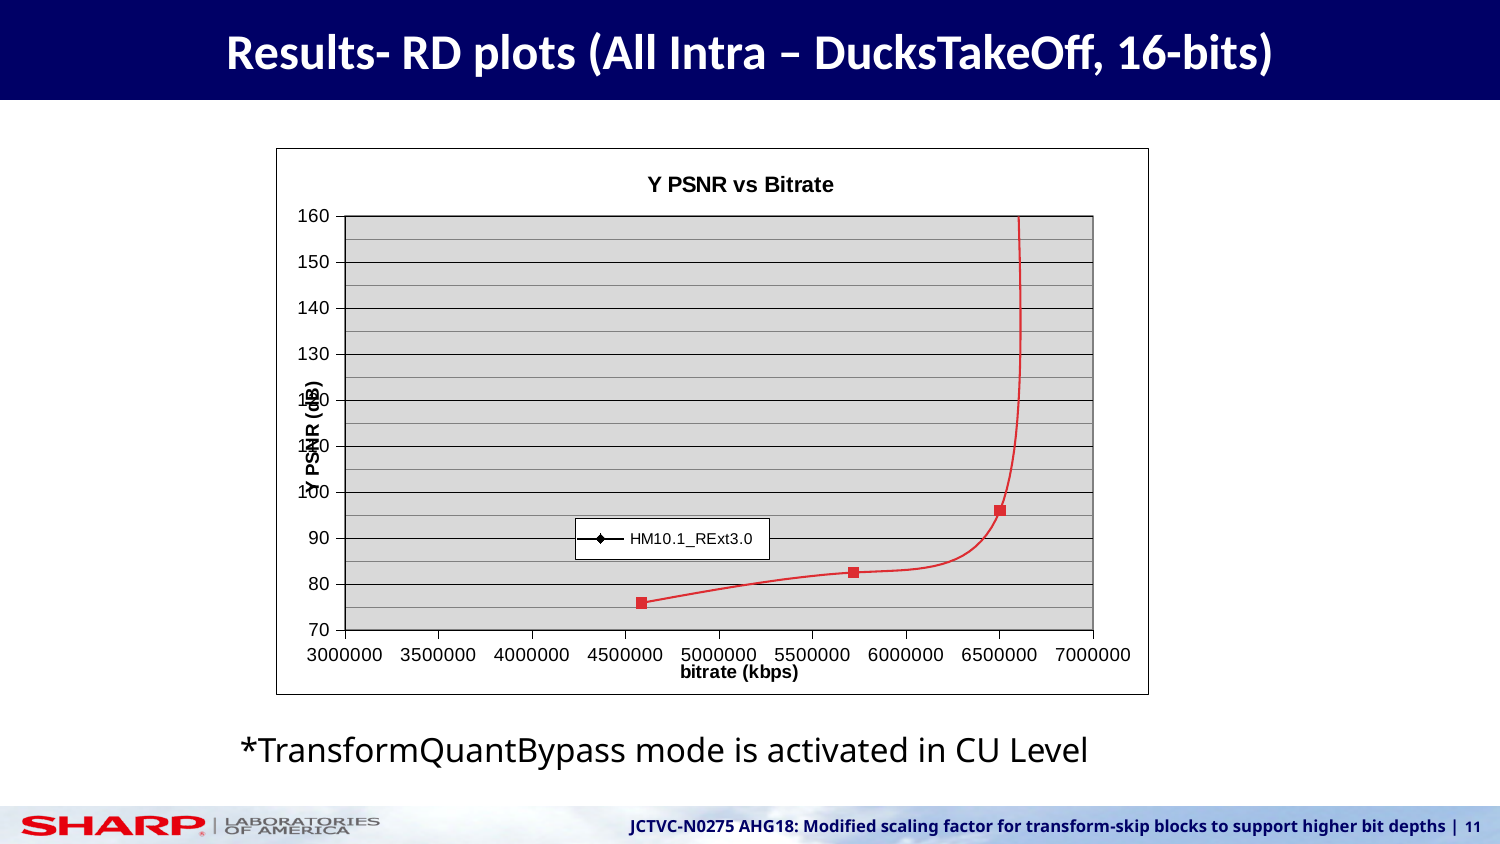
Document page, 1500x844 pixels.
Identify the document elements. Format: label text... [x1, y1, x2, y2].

text_box *TransformQuantBypass mode is activated in CU Level [224, 721, 1275, 777]
chart [275, 147, 1149, 695]
picture [0, 806, 1500, 844]
title Results- RD plots (All Intra – DucksTakeOff, 16-bits) [16, 0, 1484, 101]
